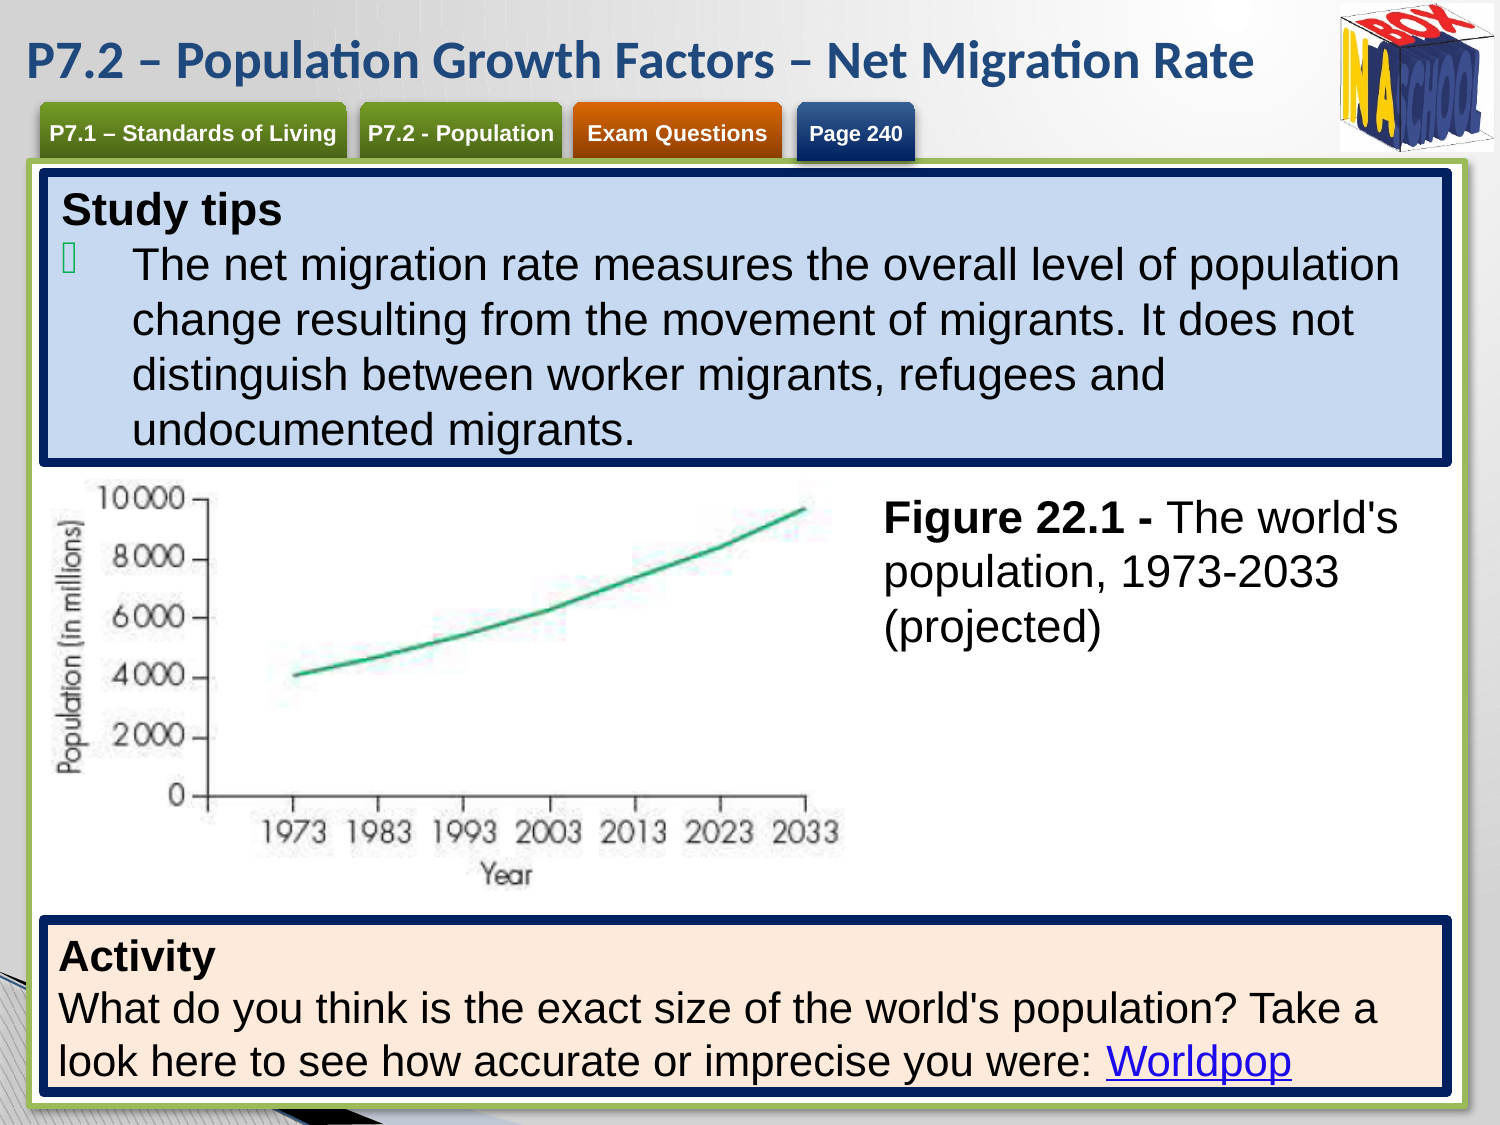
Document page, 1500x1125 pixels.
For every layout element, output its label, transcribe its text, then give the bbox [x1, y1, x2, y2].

text_box Activity What do you think is the exact size of the world's population? Take a look here to see how accurate or imprecise you were: Worldpop [43, 919, 1447, 1093]
picture [40, 479, 845, 895]
text_box Figure 22.1 - The world's population, 1973-2033 (projected) [868, 479, 1447, 660]
picture [1340, 3, 1495, 152]
text_box Page 240 [797, 101, 916, 162]
text_box Study tips The net migration rate measures the overall level of population change resulting from the movement of migrants. It does not distinguish between worker migrants, refugees and undocumented migrants. [43, 172, 1447, 463]
picture [281, 1114, 303, 1125]
title P7.2 – Population Growth Factors – Net Migration Rate [11, 11, 1294, 102]
